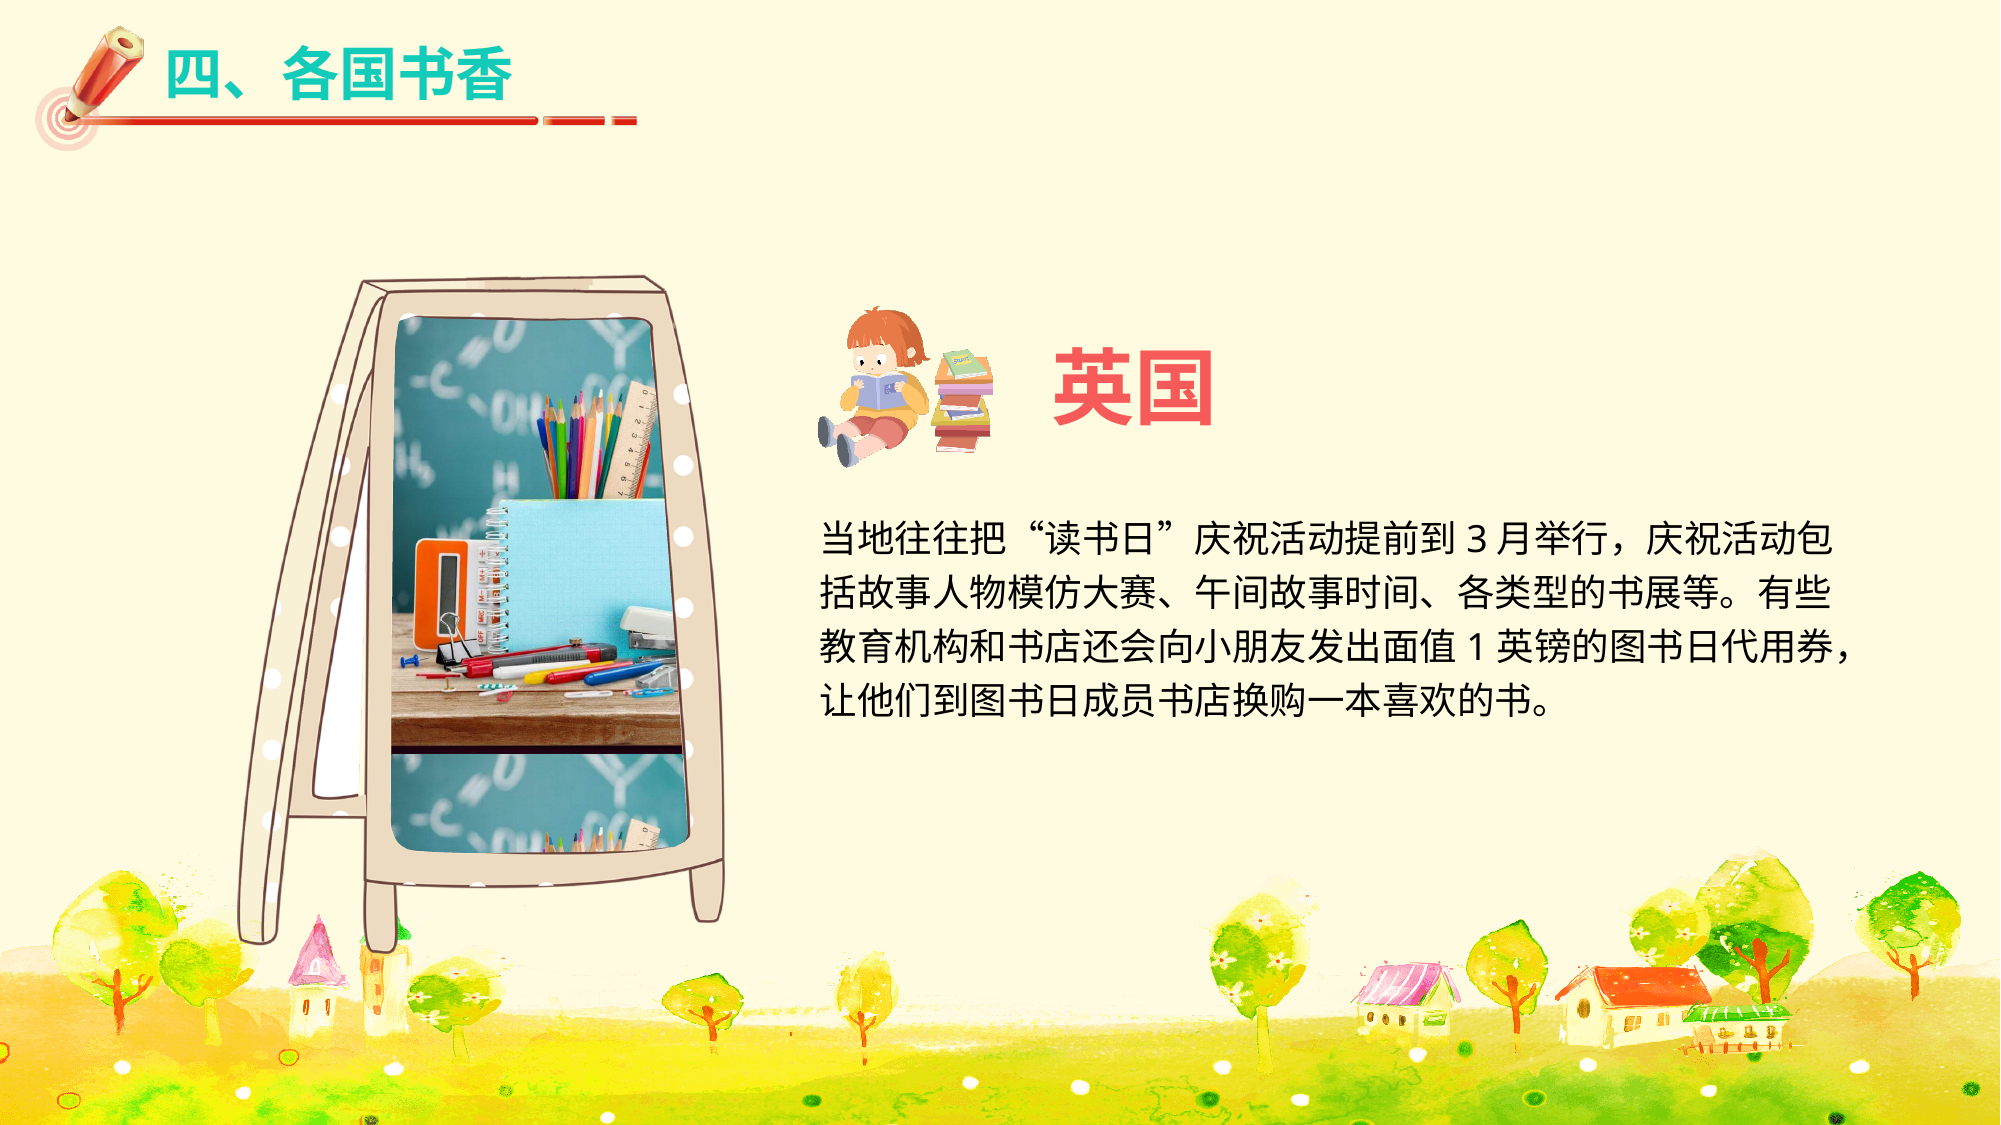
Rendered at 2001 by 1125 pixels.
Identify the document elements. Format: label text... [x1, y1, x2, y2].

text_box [35, 15, 688, 151]
text_box 英国 [1036, 328, 1233, 444]
text_box 当地往往把“读书日”庆祝活动提前到3月举行，庆祝活动包括故事人物模仿大赛、午间故事时间、各类型的书展等。有些教育机构和书店还会向小朋友发出面值1英镑的图书日代用券，让他们到图书日成员书店换购一本喜欢的书。 [804, 498, 1869, 730]
picture [812, 301, 1001, 472]
picture [0, 274, 2000, 1125]
